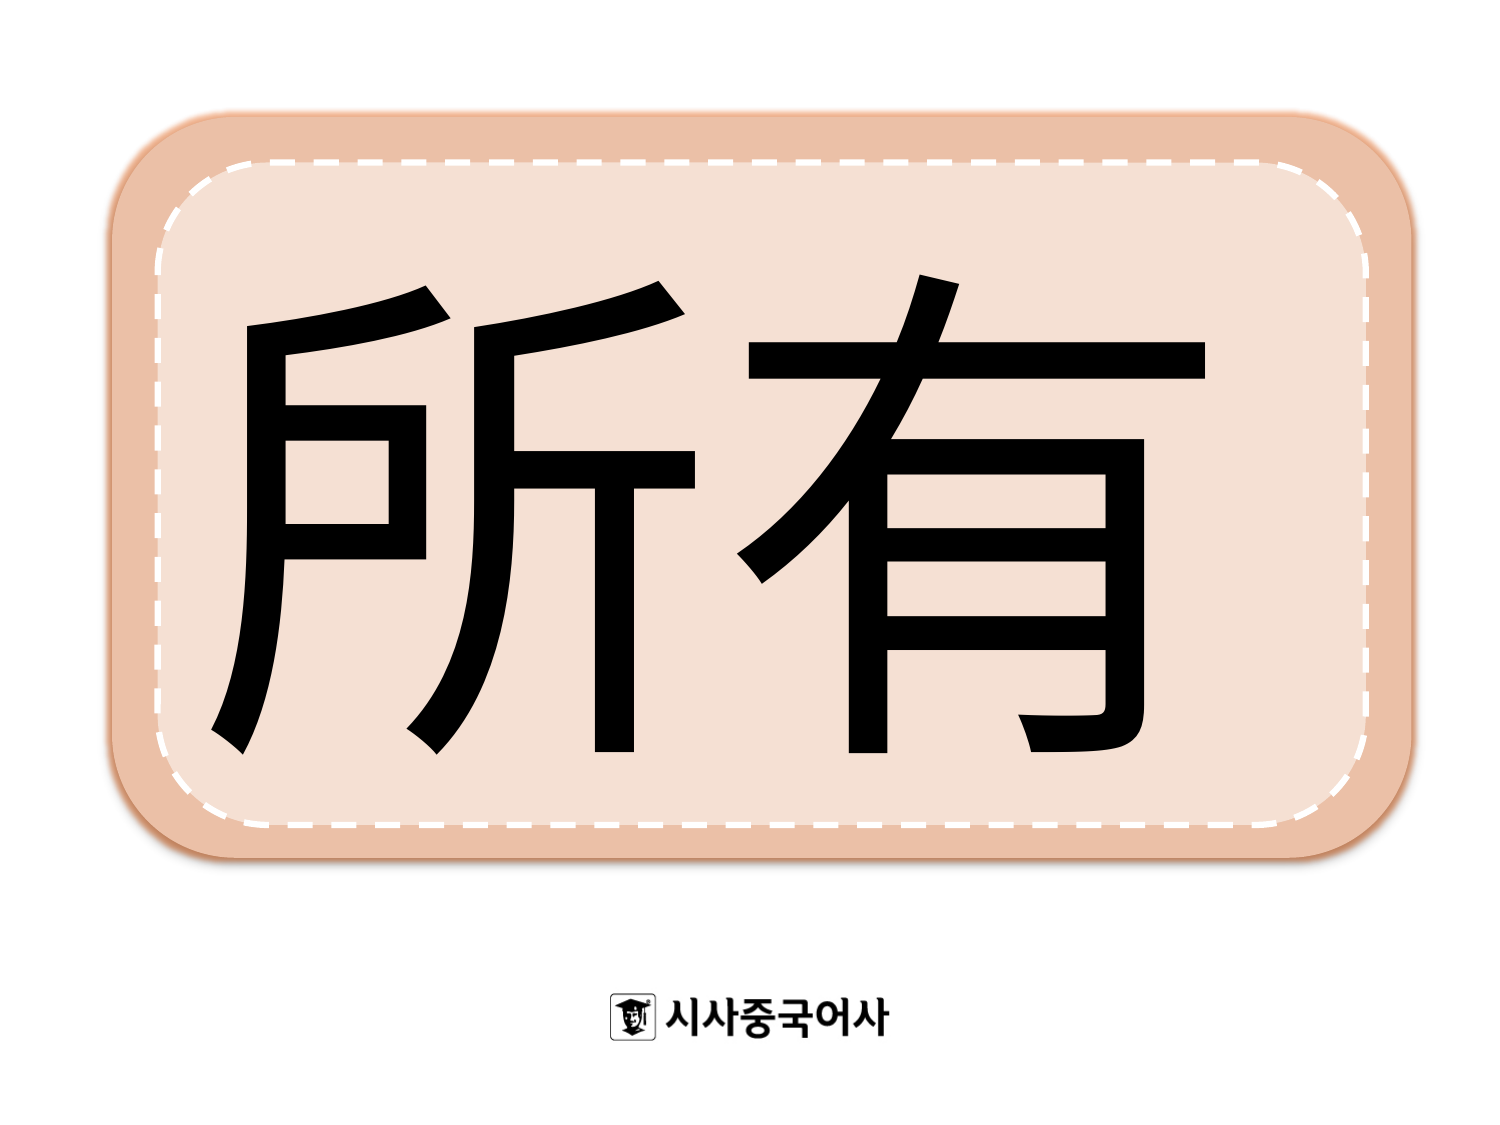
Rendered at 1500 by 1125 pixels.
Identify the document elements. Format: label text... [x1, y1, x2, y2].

text_box [162, 160, 1371, 824]
text_box 所有 [171, 172, 1380, 836]
picture [602, 987, 898, 1047]
